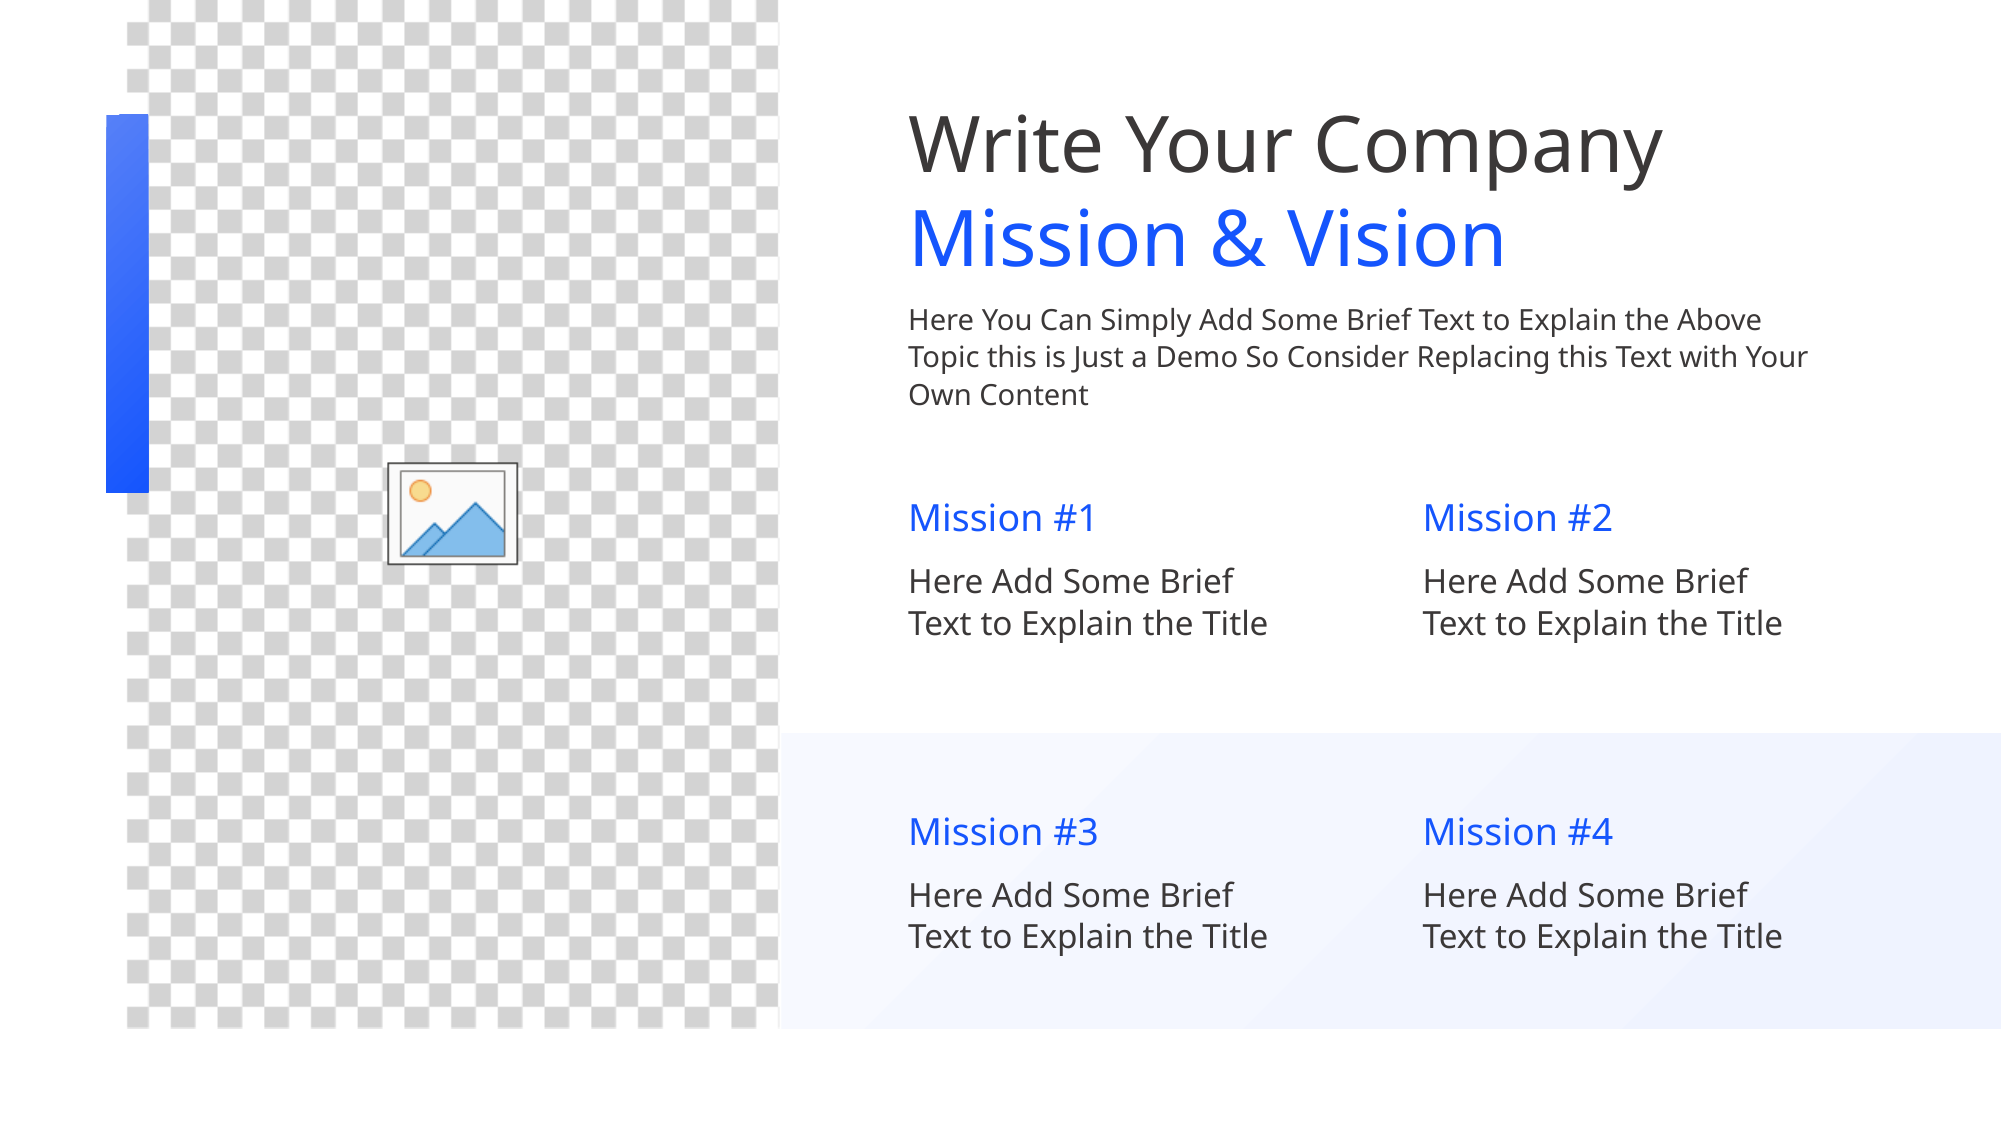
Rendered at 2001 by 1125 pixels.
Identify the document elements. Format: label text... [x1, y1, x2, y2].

text_box Here Add Some Brief Text to Explain the Title [1407, 551, 1843, 650]
text_box [781, 733, 2000, 1029]
text_box Here Add Some Brief Text to Explain the Title [893, 551, 1328, 650]
text_box Mission #4 [1407, 800, 1843, 860]
text_box Mission #1 [893, 486, 1328, 547]
text_box Here Add Some Brief Text to Explain the Title [893, 864, 1328, 963]
text_box Write Your Company Mission & Vision [893, 86, 1831, 290]
text_box Here You Can Simply Add Some Brief Text to Explain the Above Topic this is Just a Demo So Consider Replacing this Text with Your Own Content [893, 291, 1831, 419]
text_box [106, 114, 126, 264]
picture [126, 0, 780, 1029]
text_box [106, 325, 126, 493]
text_box Mission #3 [893, 800, 1328, 860]
text_box Here Add Some Brief Text to Explain the Title [1407, 864, 1843, 963]
text_box Mission #2 [1407, 486, 1843, 547]
